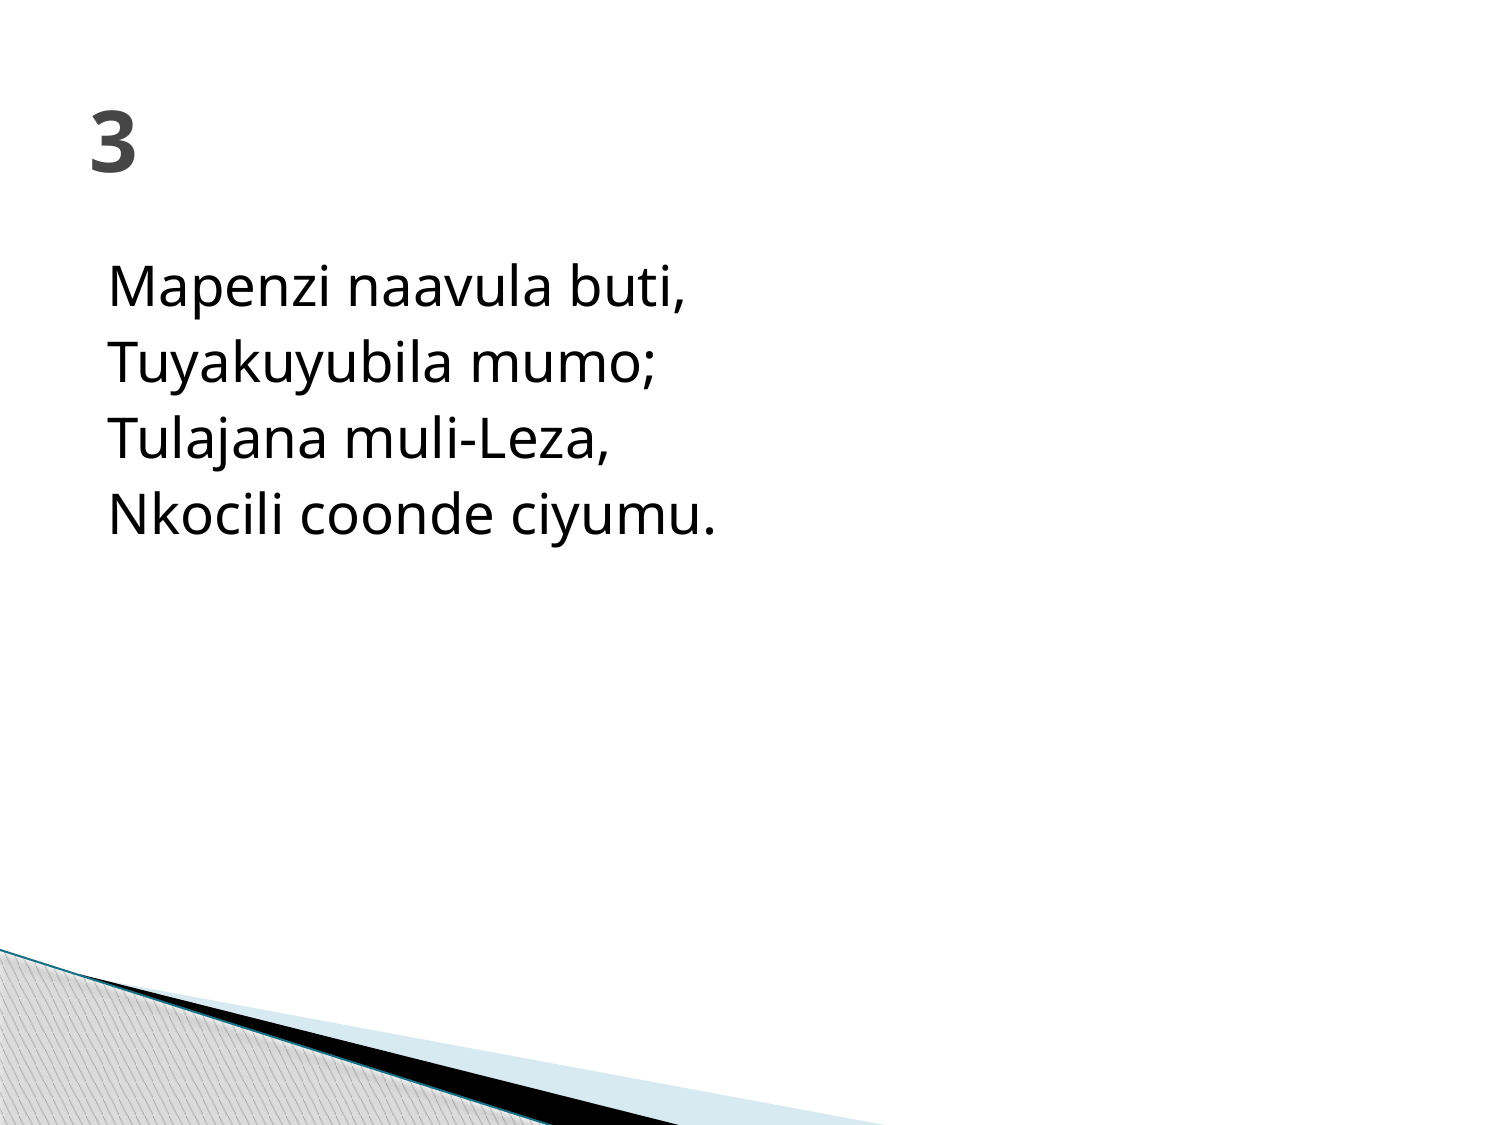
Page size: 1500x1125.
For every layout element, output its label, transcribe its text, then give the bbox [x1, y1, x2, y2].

list Mapenzi naavula buti, Tuyakuyubila mumo; Tulajana muli-Leza, Nkocili coonde ciyumu. [75, 243, 1425, 986]
title 3 [75, 45, 1425, 233]
